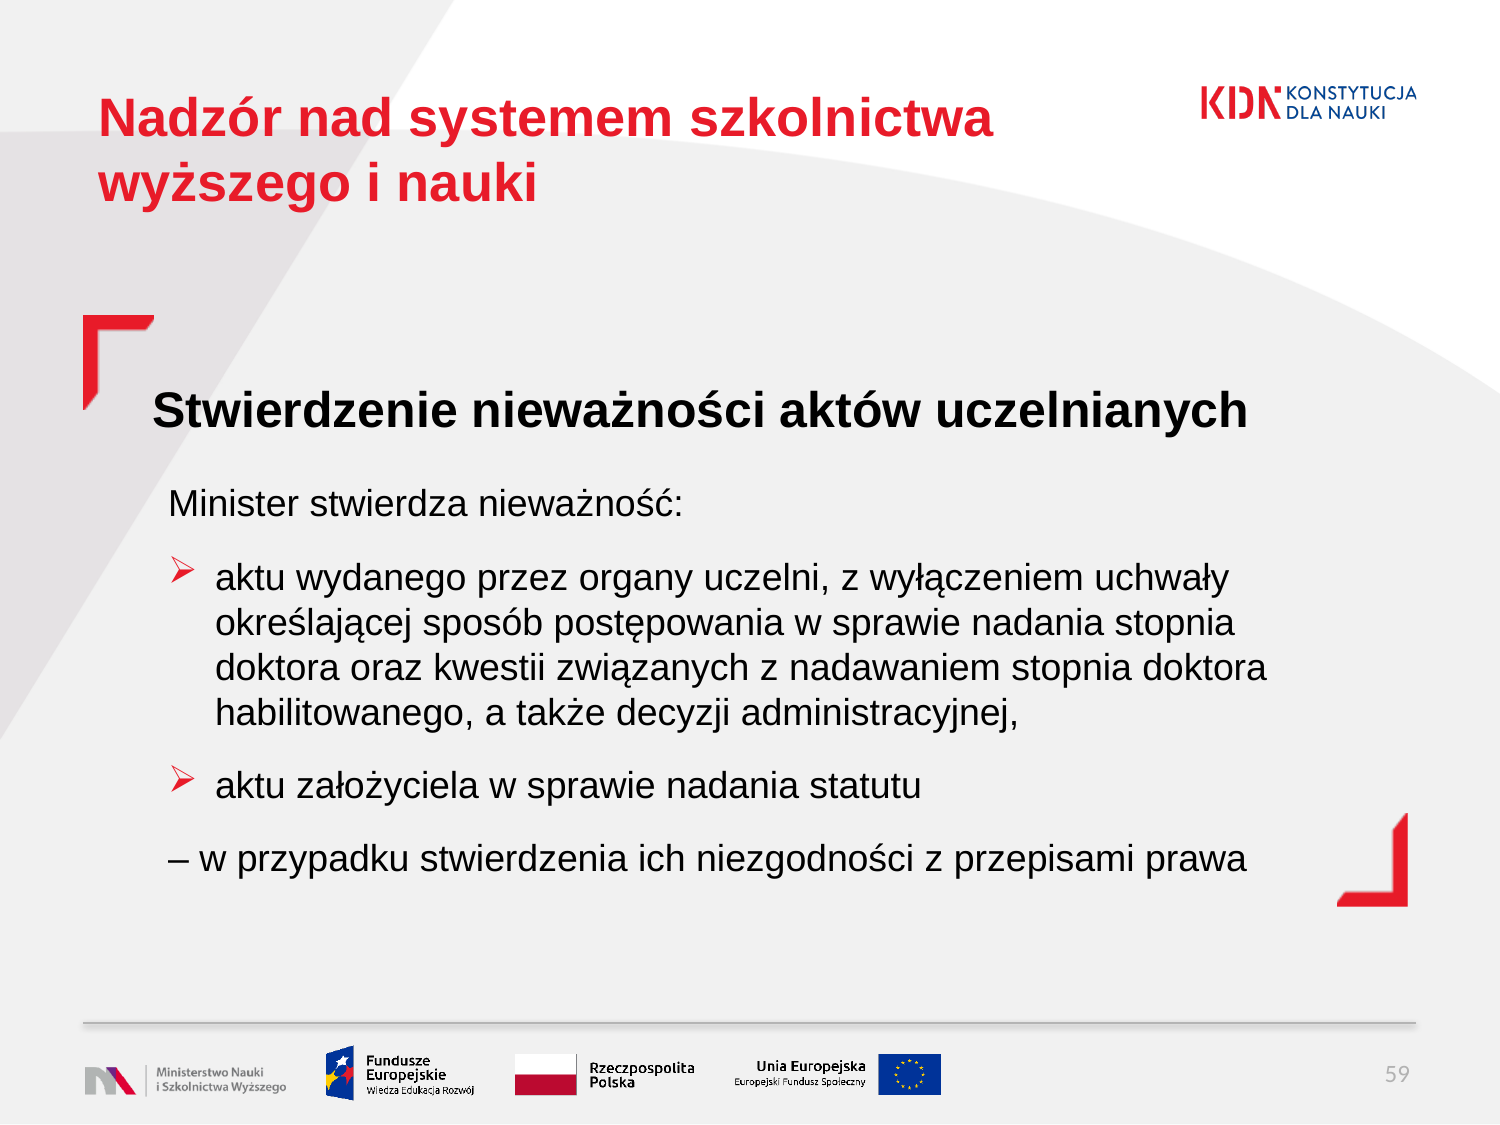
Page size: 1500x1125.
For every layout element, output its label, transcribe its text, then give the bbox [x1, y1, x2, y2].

list Minister stwierdza nieważność: aktu wydanego przez organy uczelni, z wyłączeniem uchwały określającej sposób postępowania w sprawie nadania stopnia doktora oraz kwestii związanych z nadawaniem stopnia doktora habilitowanego, a także decyzji administracyjnej, aktu założyciela w sprawie nadania statutu – w przypadku stwierdzenia ich niezgodności z przepisami prawa [153, 471, 1306, 893]
text_box Stwierdzenie nieważności aktów uczelnianych [137, 370, 1329, 446]
slide_number 59 [1074, 1042, 1425, 1103]
picture [0, 0, 1500, 1125]
title Nadzór nad systemem szkolnictwa wyższego i nauki [83, 74, 1170, 143]
text_box [95, 328, 1075, 916]
